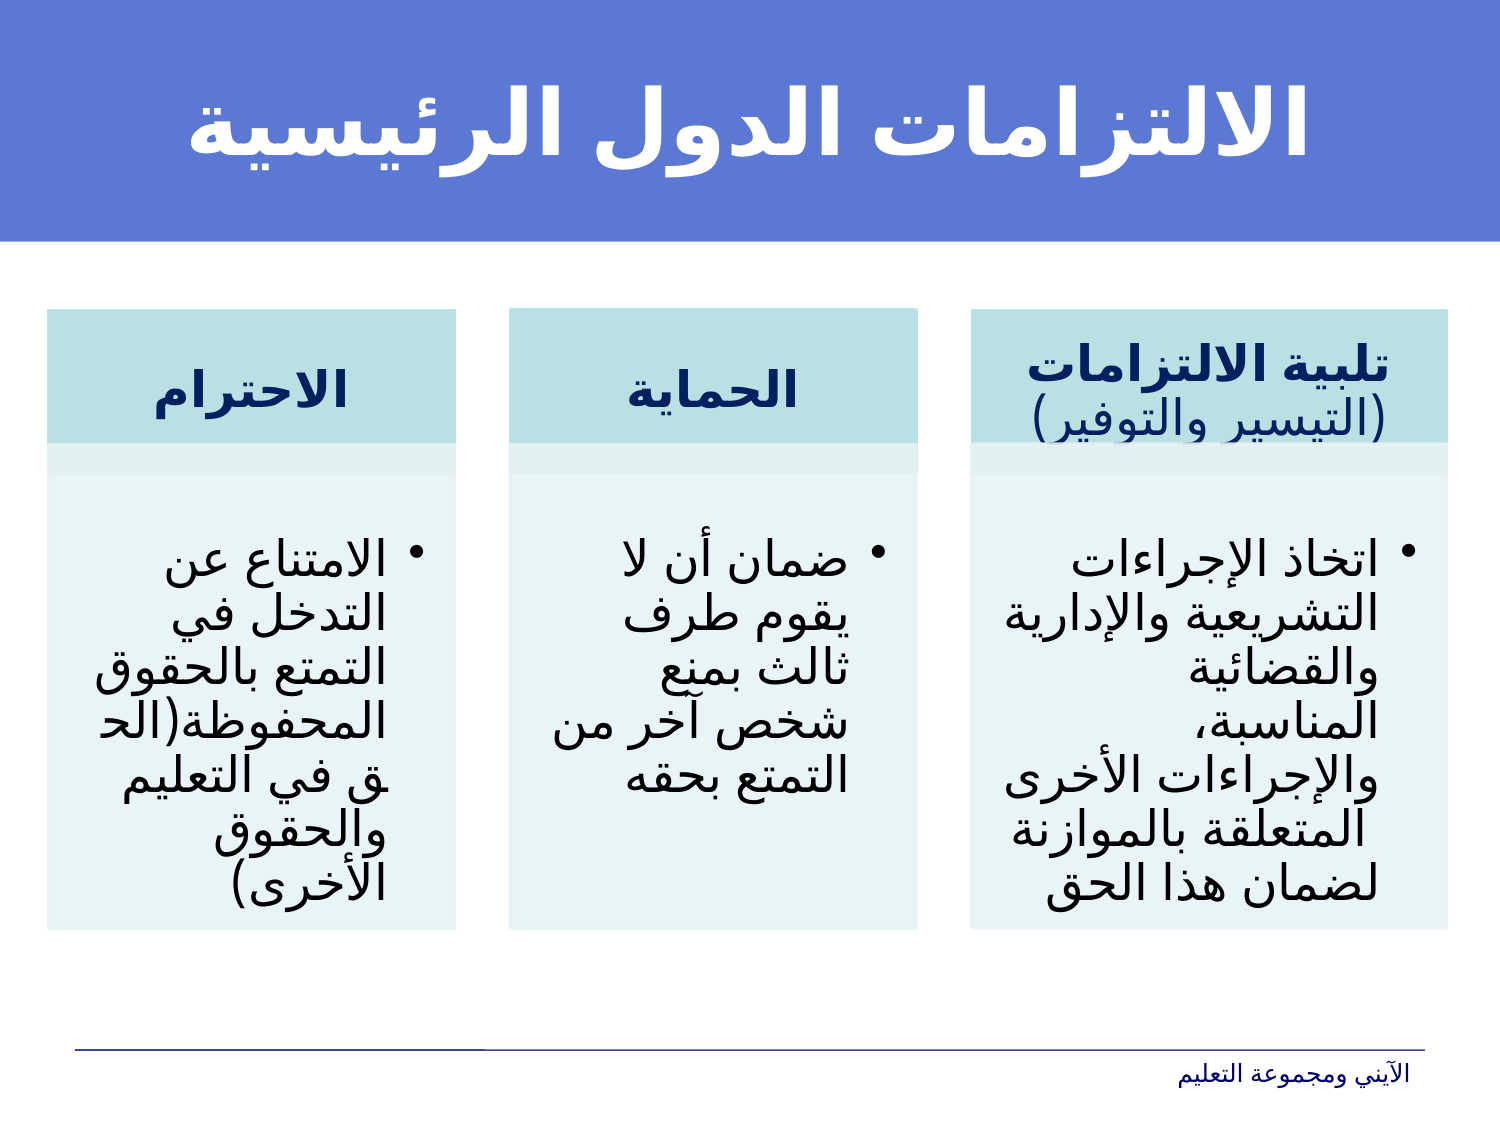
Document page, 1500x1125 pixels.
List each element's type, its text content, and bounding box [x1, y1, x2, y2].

title الالتزامات الدول الرئيسية [74, 24, 1426, 213]
footer الآيني ومجموعة التعليم [75, 1049, 1427, 1103]
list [48, 233, 1447, 1006]
